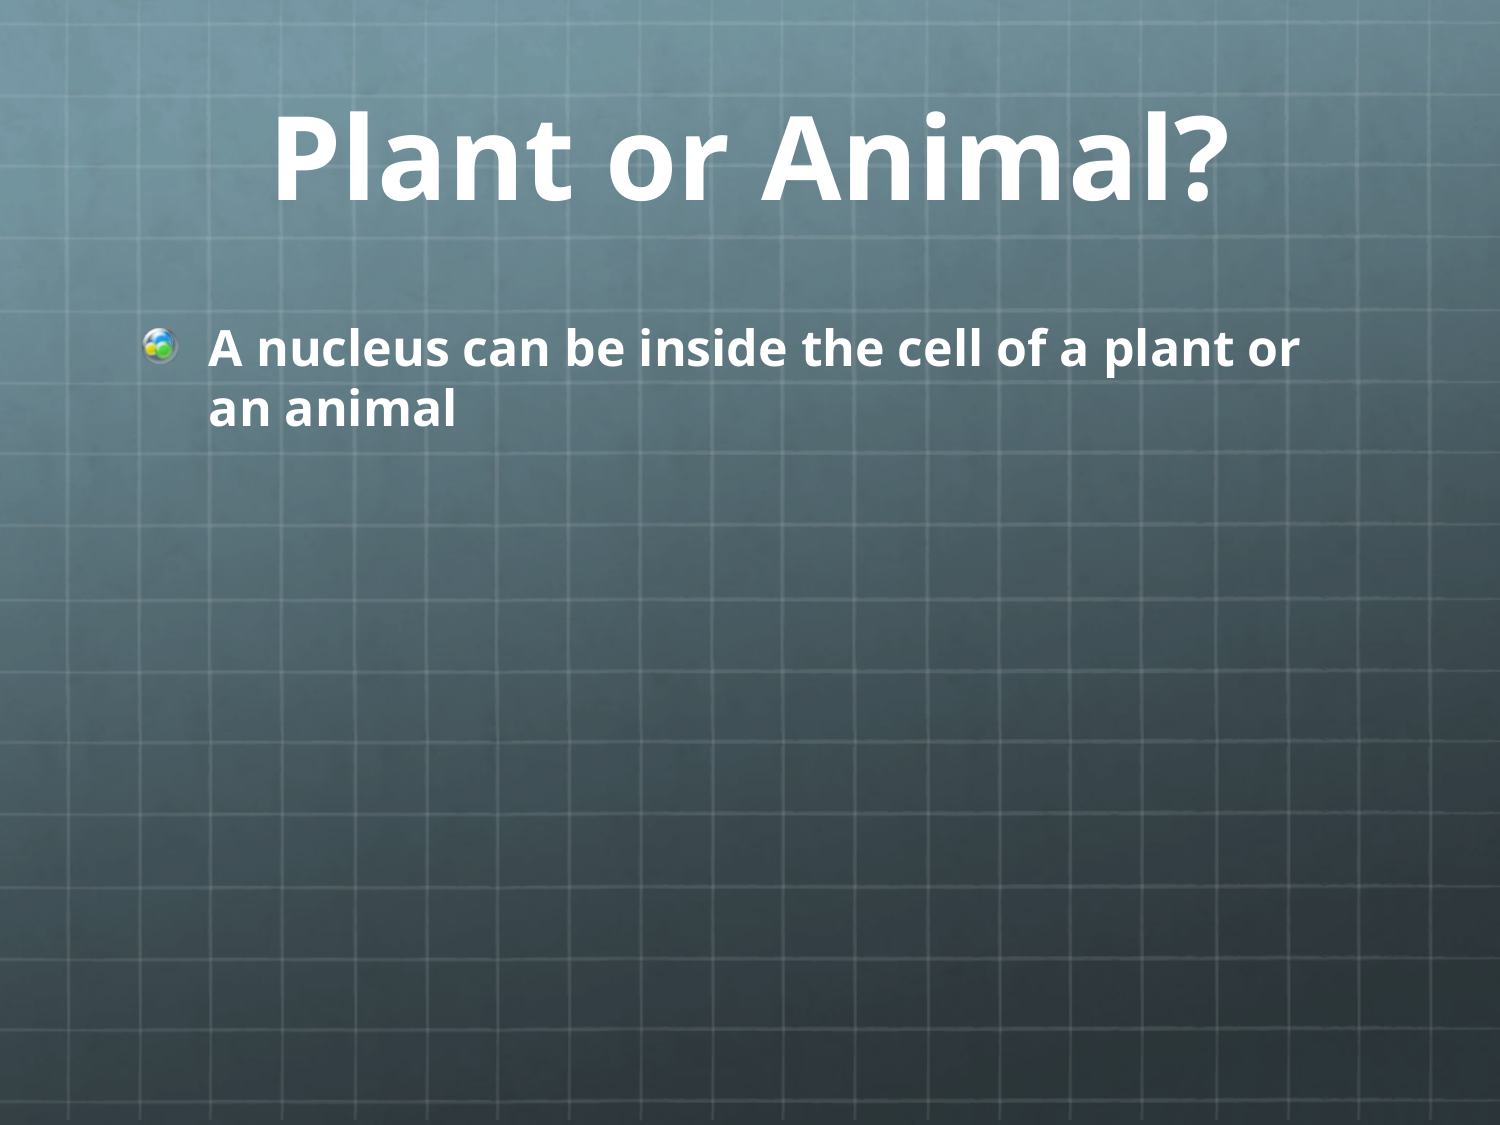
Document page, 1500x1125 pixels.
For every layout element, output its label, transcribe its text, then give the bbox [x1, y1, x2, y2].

list A nucleus can be inside the cell of a plant or an animal [127, 308, 1372, 958]
title Plant or Animal? [127, 17, 1372, 289]
picture [0, 0, 1500, 1125]
